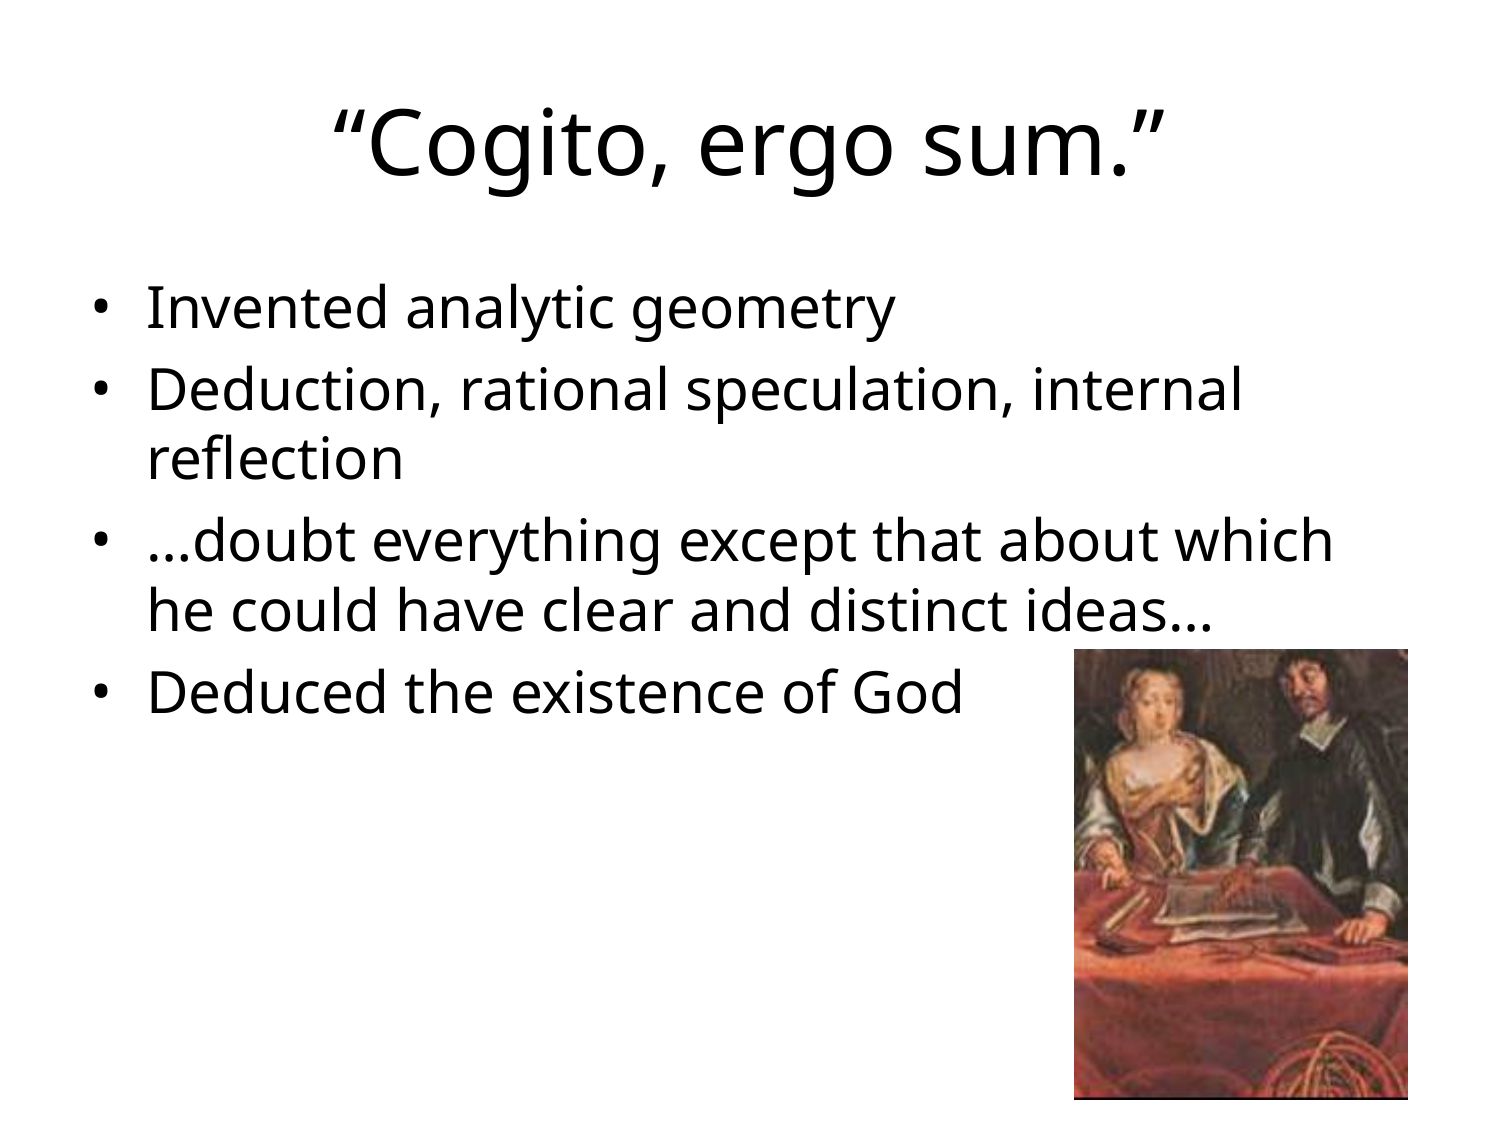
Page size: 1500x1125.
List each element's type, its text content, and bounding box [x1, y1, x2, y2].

title “Cogito, ergo sum.” [75, 45, 1425, 233]
picture [1074, 649, 1408, 1101]
list Invented analytic geometry Deduction, rational speculation, internal reflection …doubt everything except that about which he could have clear and distinct ideas… Deduced the existence of God [75, 262, 1425, 1005]
